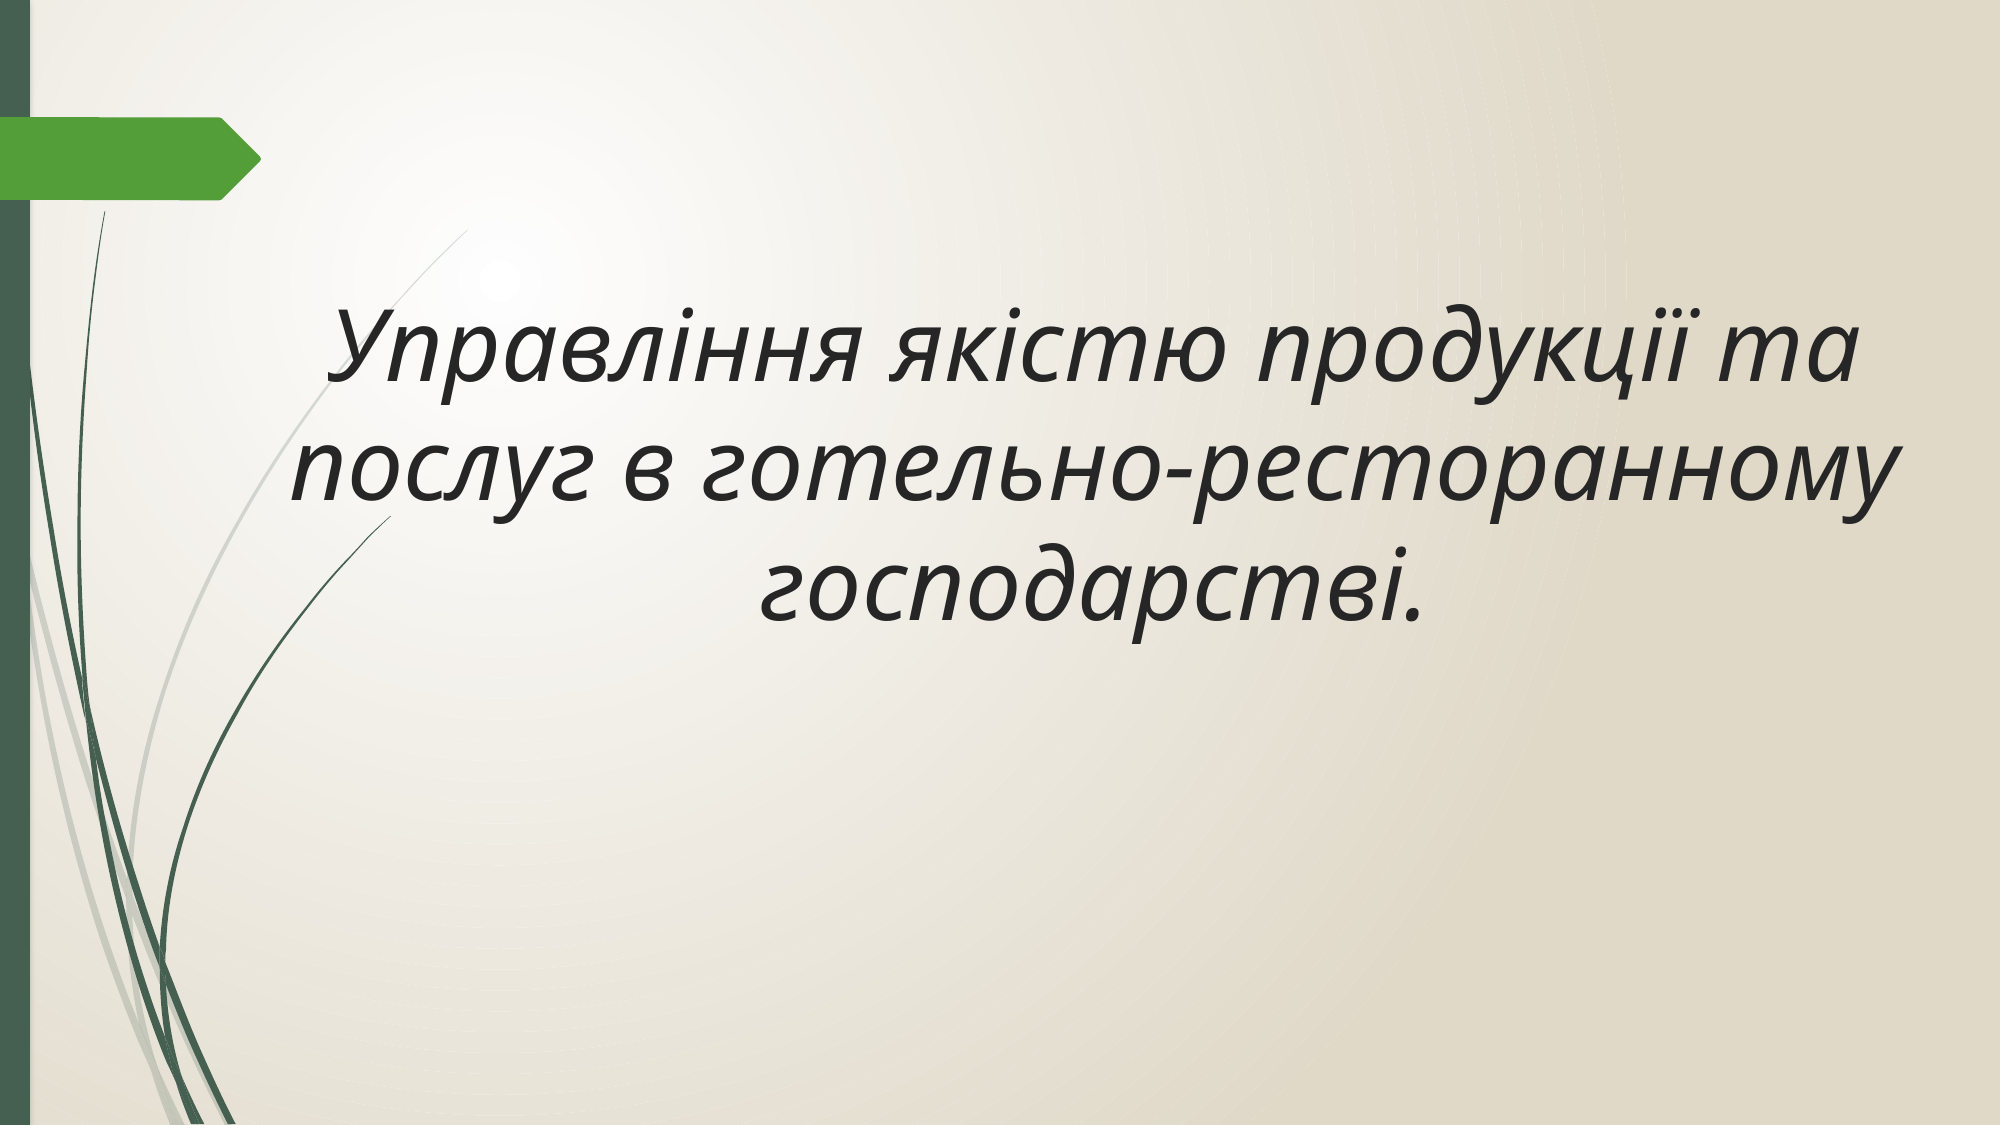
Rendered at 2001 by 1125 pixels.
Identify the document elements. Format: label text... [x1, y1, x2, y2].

title Управління якістю продукції та послуг в готельно-ресторанному господарстві. [207, 273, 1984, 845]
